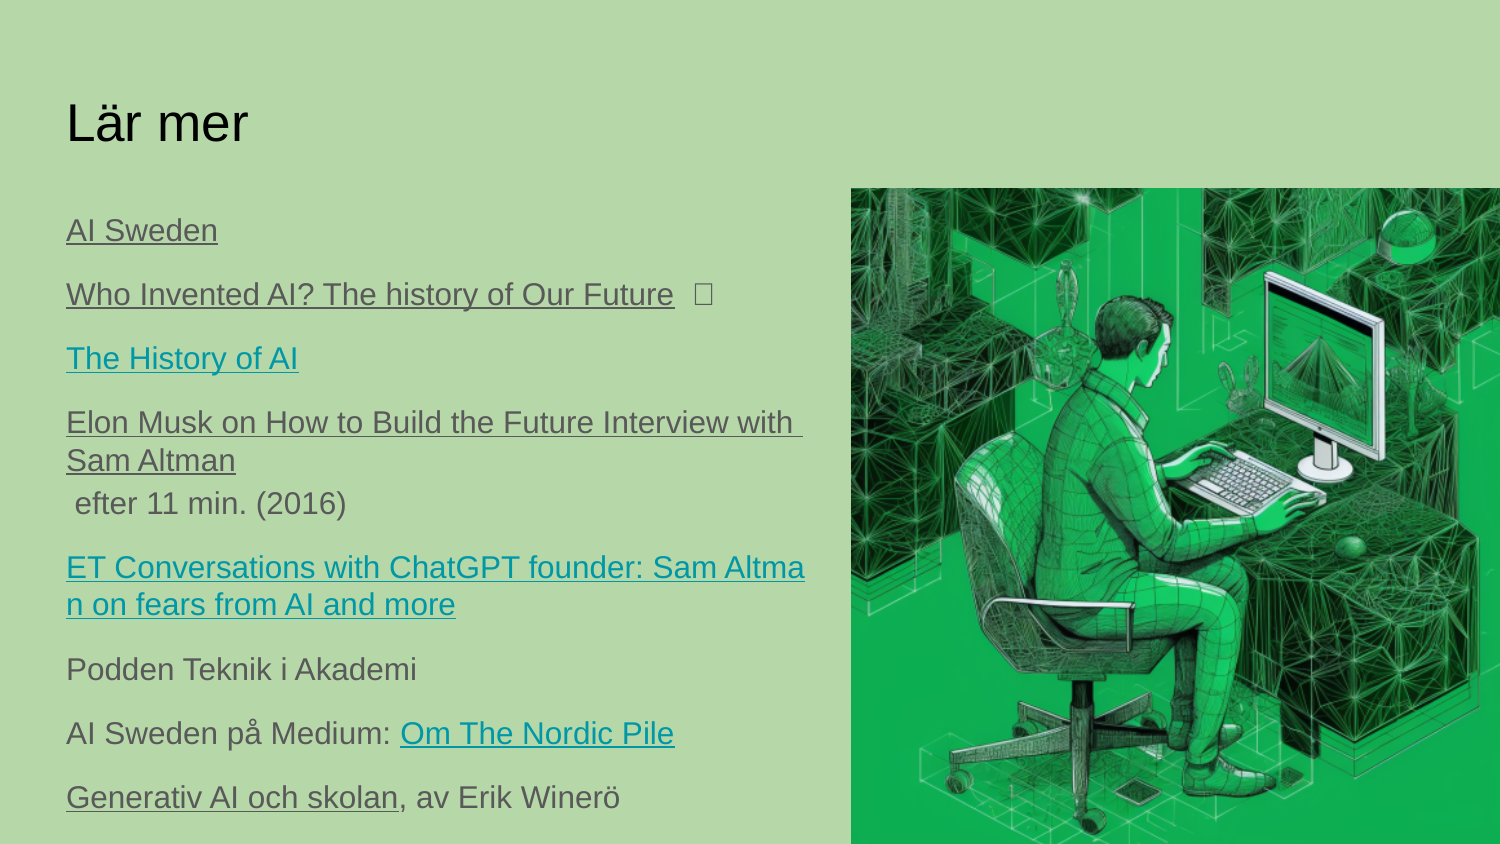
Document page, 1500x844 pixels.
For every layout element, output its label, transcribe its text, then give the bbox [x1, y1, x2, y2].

title Lär mer [51, 72, 439, 167]
list AI Sweden Who Invented AI? The history of Our Future ✅ The History of AI Elon Musk on How to Build the Future Interview with Sam Altman efter 11 min. (2016) ET Conversations with ChatGPT founder: Sam Altman on fears from AI and more Podden Teknik i Akademi AI Sweden på Medium: Om The Nordic Pile Generativ AI och skolan, av Erik Winerö Boken AI i skolan. (för lärare) [51, 189, 838, 827]
picture [851, 188, 1500, 844]
